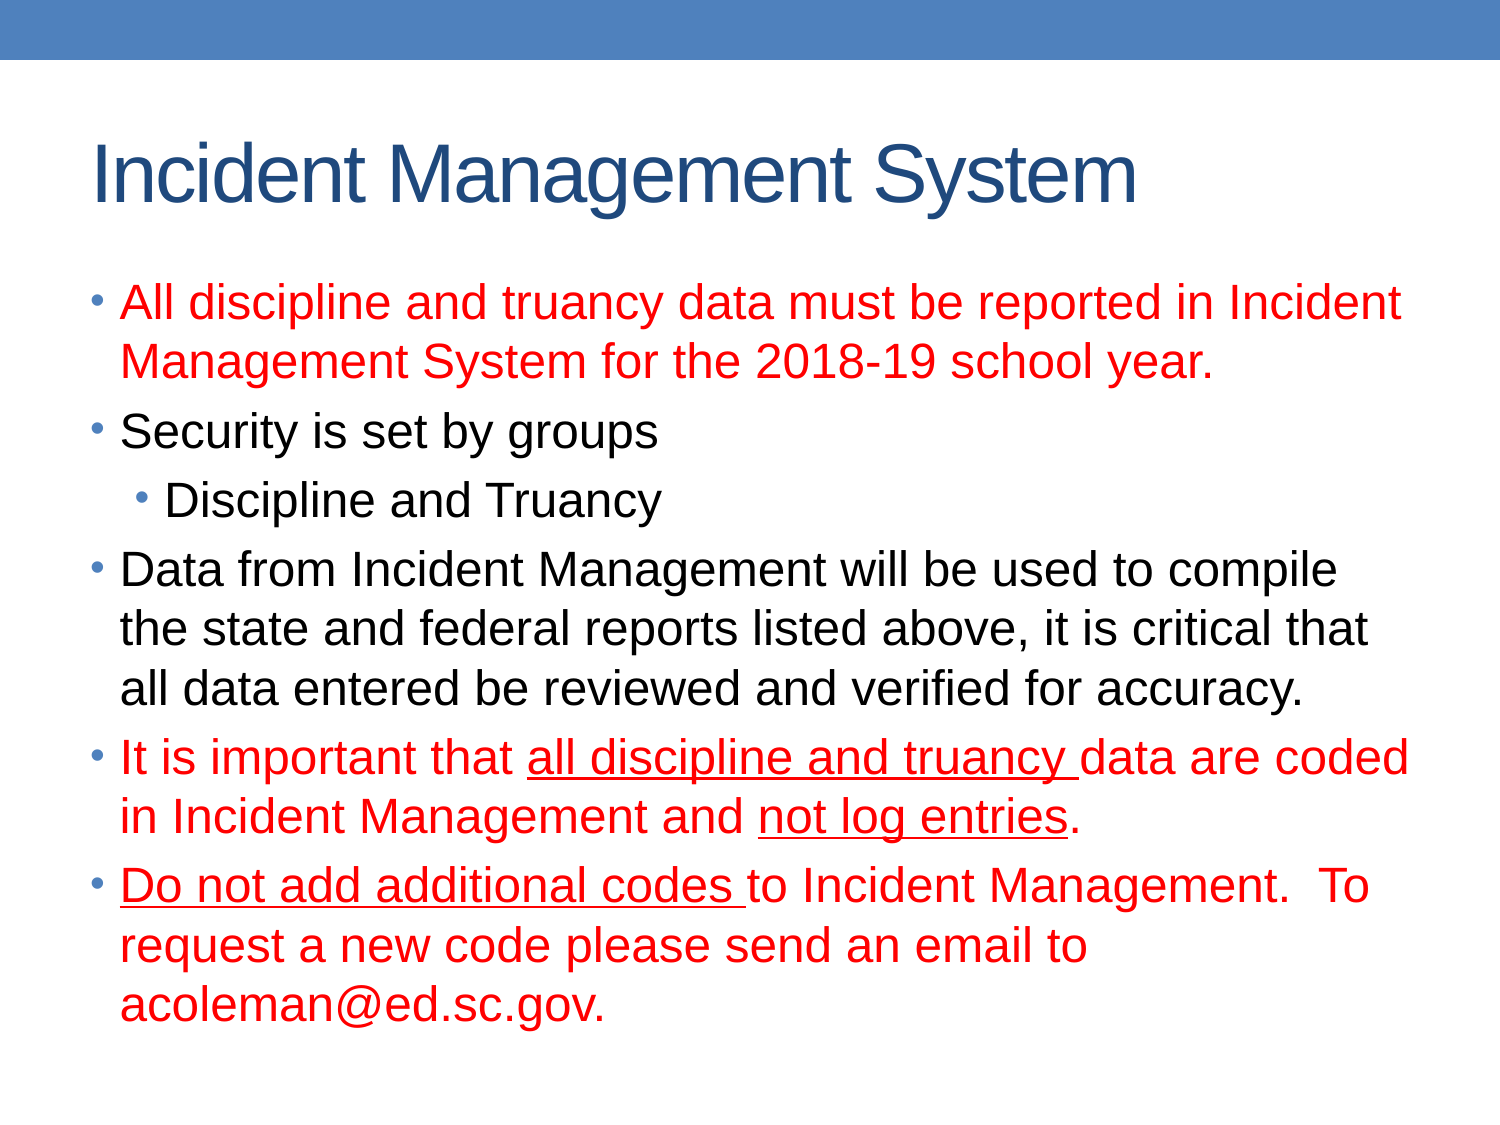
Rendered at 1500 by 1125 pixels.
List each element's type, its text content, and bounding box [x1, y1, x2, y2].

title Incident Management System [75, 87, 1425, 250]
list All discipline and truancy data must be reported in Incident Management System for the 2018-19 school year. Security is set by groups Discipline and Truancy Data from Incident Management will be used to compile the state and federal reports listed above, it is critical that all data entered be reviewed and verified for accuracy. It is important that all discipline and truancy data are coded in Incident Management and not log entries. Do not add additional codes to Incident Management. To request a new code please send an email to acoleman@ed.sc.gov. [75, 262, 1425, 1063]
